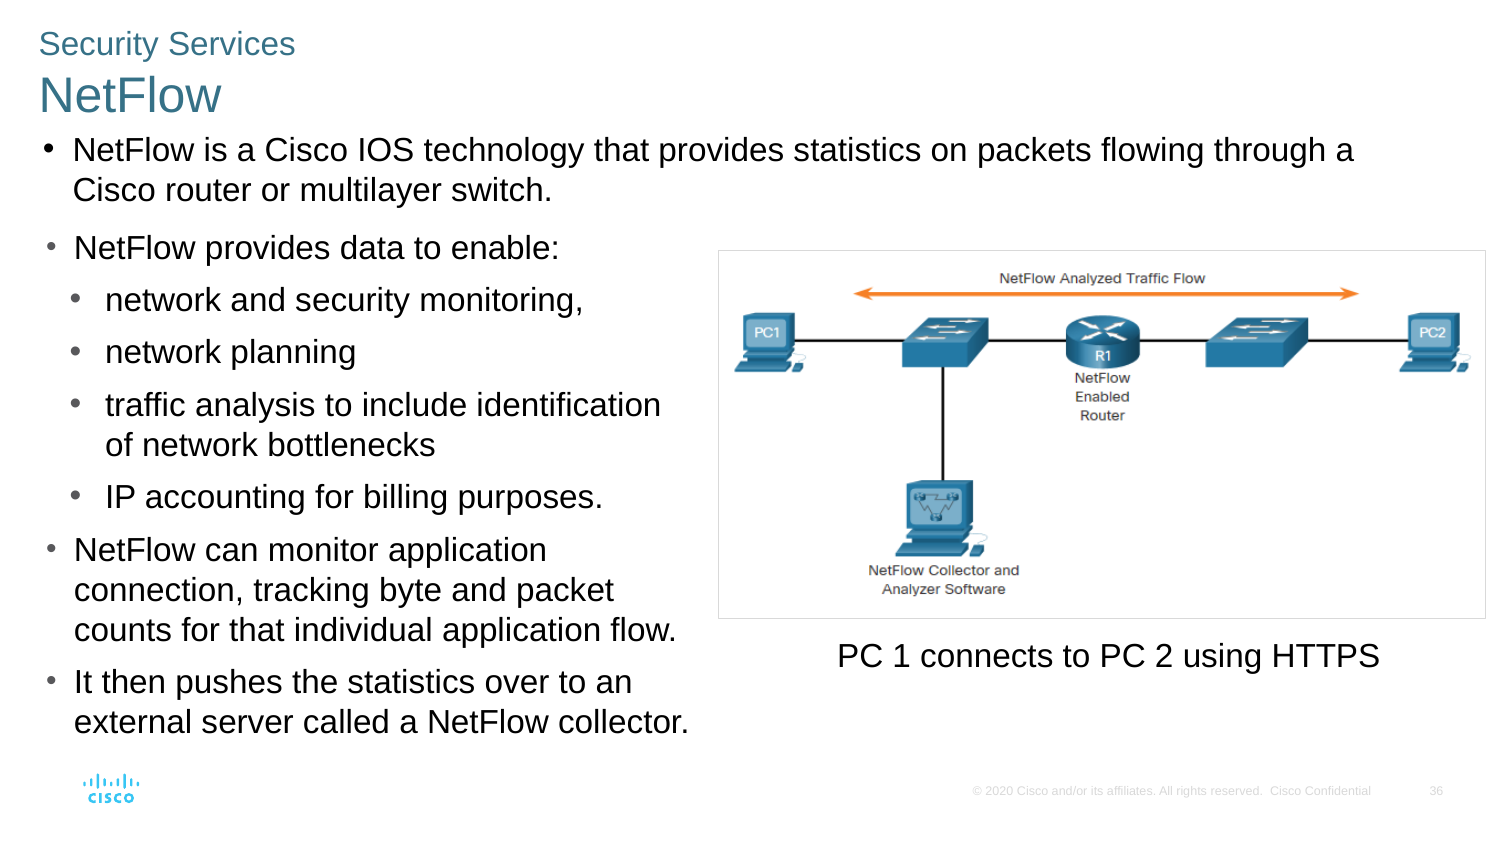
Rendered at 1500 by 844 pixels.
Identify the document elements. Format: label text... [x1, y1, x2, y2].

text_box PC 1 connects to PC 2 using HTTPS [724, 605, 1495, 703]
picture [718, 249, 1486, 618]
text_box Security Services NetFlow [23, 10, 1500, 135]
text_box NetFlow is a Cisco IOS technology that provides statistics on packets flowing through a Cisco router or multilayer switch. [28, 121, 1457, 216]
list NetFlow provides data to enable: network and security monitoring, network planning traffic analysis to include identification of network bottlenecks IP accounting for billing purposes. NetFlow can monitor application connection, tracking byte and packet counts for that individual application flow. It then pushes the statistics over to an external server called a NetFlow collector. [31, 218, 726, 752]
